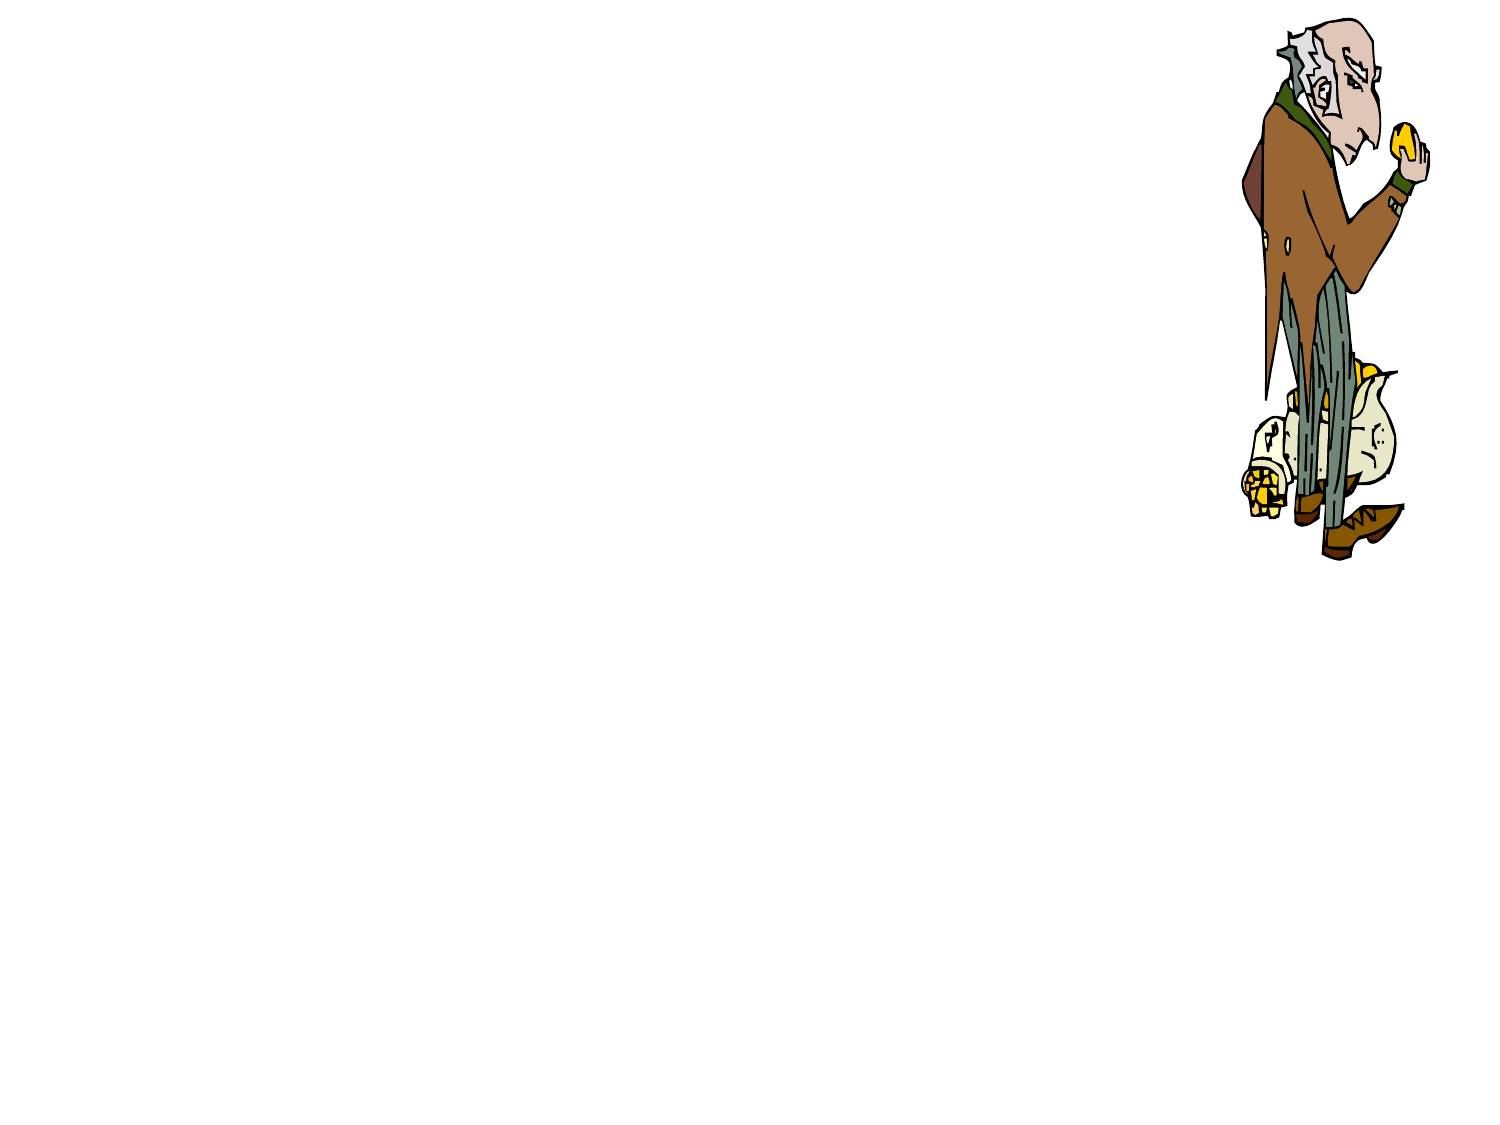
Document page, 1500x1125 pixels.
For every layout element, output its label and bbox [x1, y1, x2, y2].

picture [1237, 12, 1432, 561]
